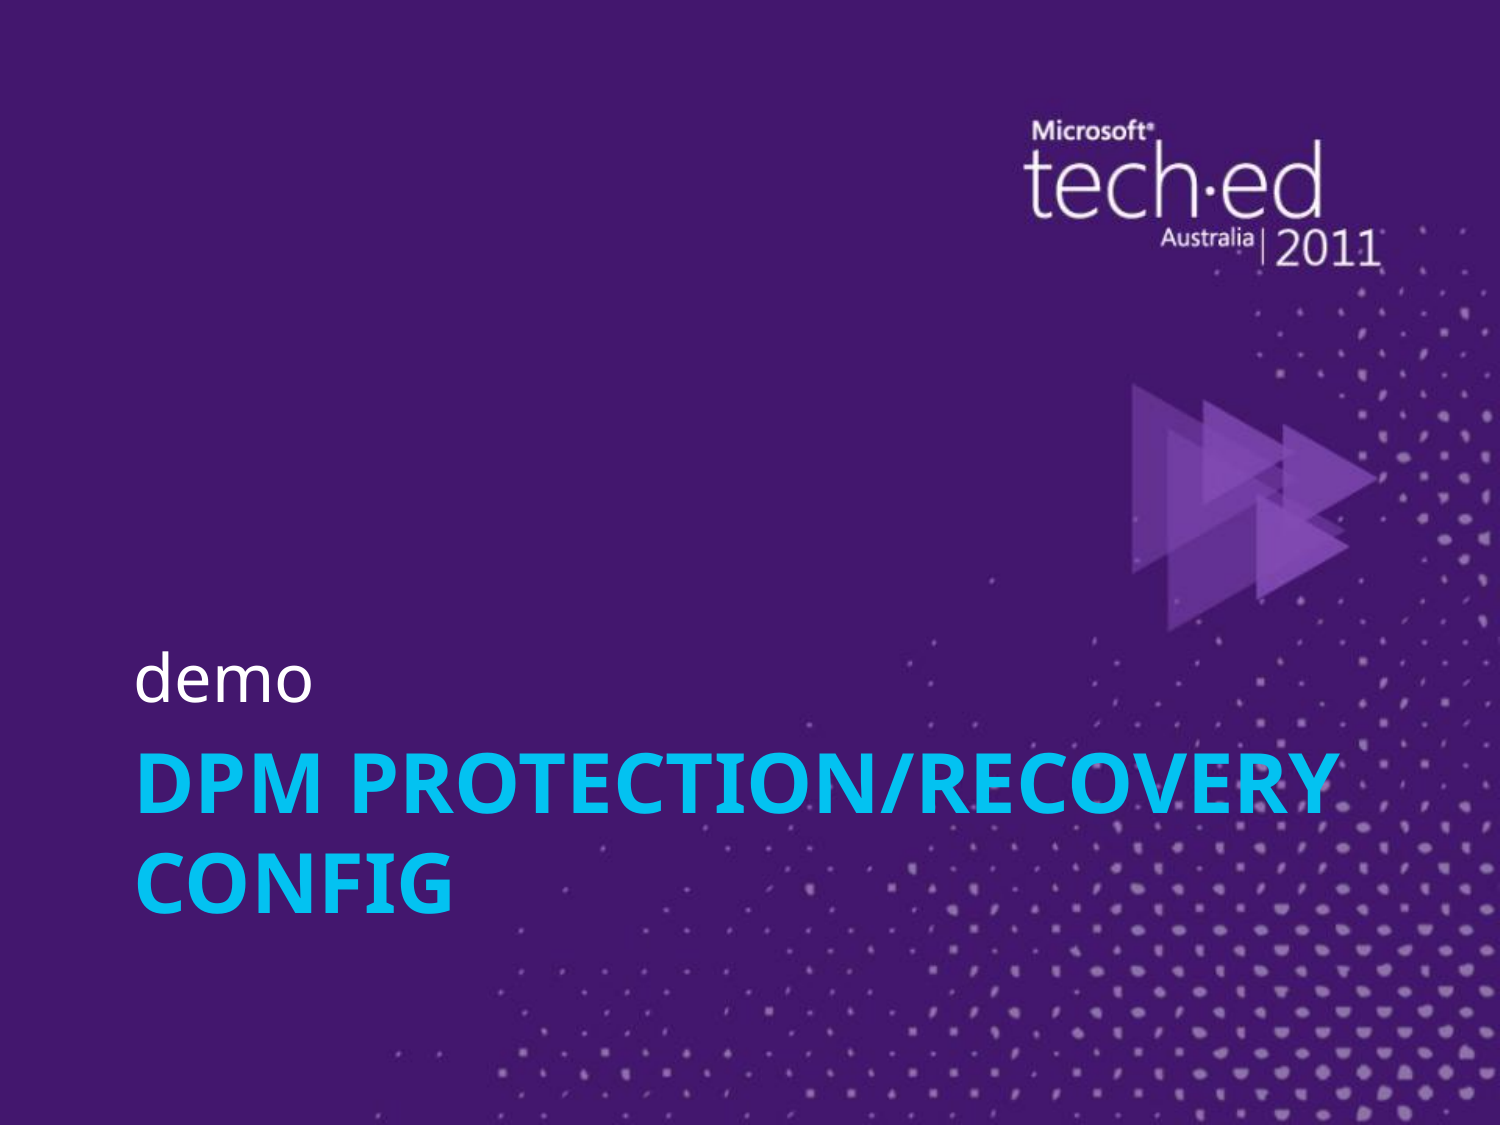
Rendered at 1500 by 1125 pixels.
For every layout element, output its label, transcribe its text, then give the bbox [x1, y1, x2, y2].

picture [0, 0, 1500, 1125]
list demo [118, 476, 1394, 723]
title DPM Protection/Recovery Config [118, 723, 1394, 947]
